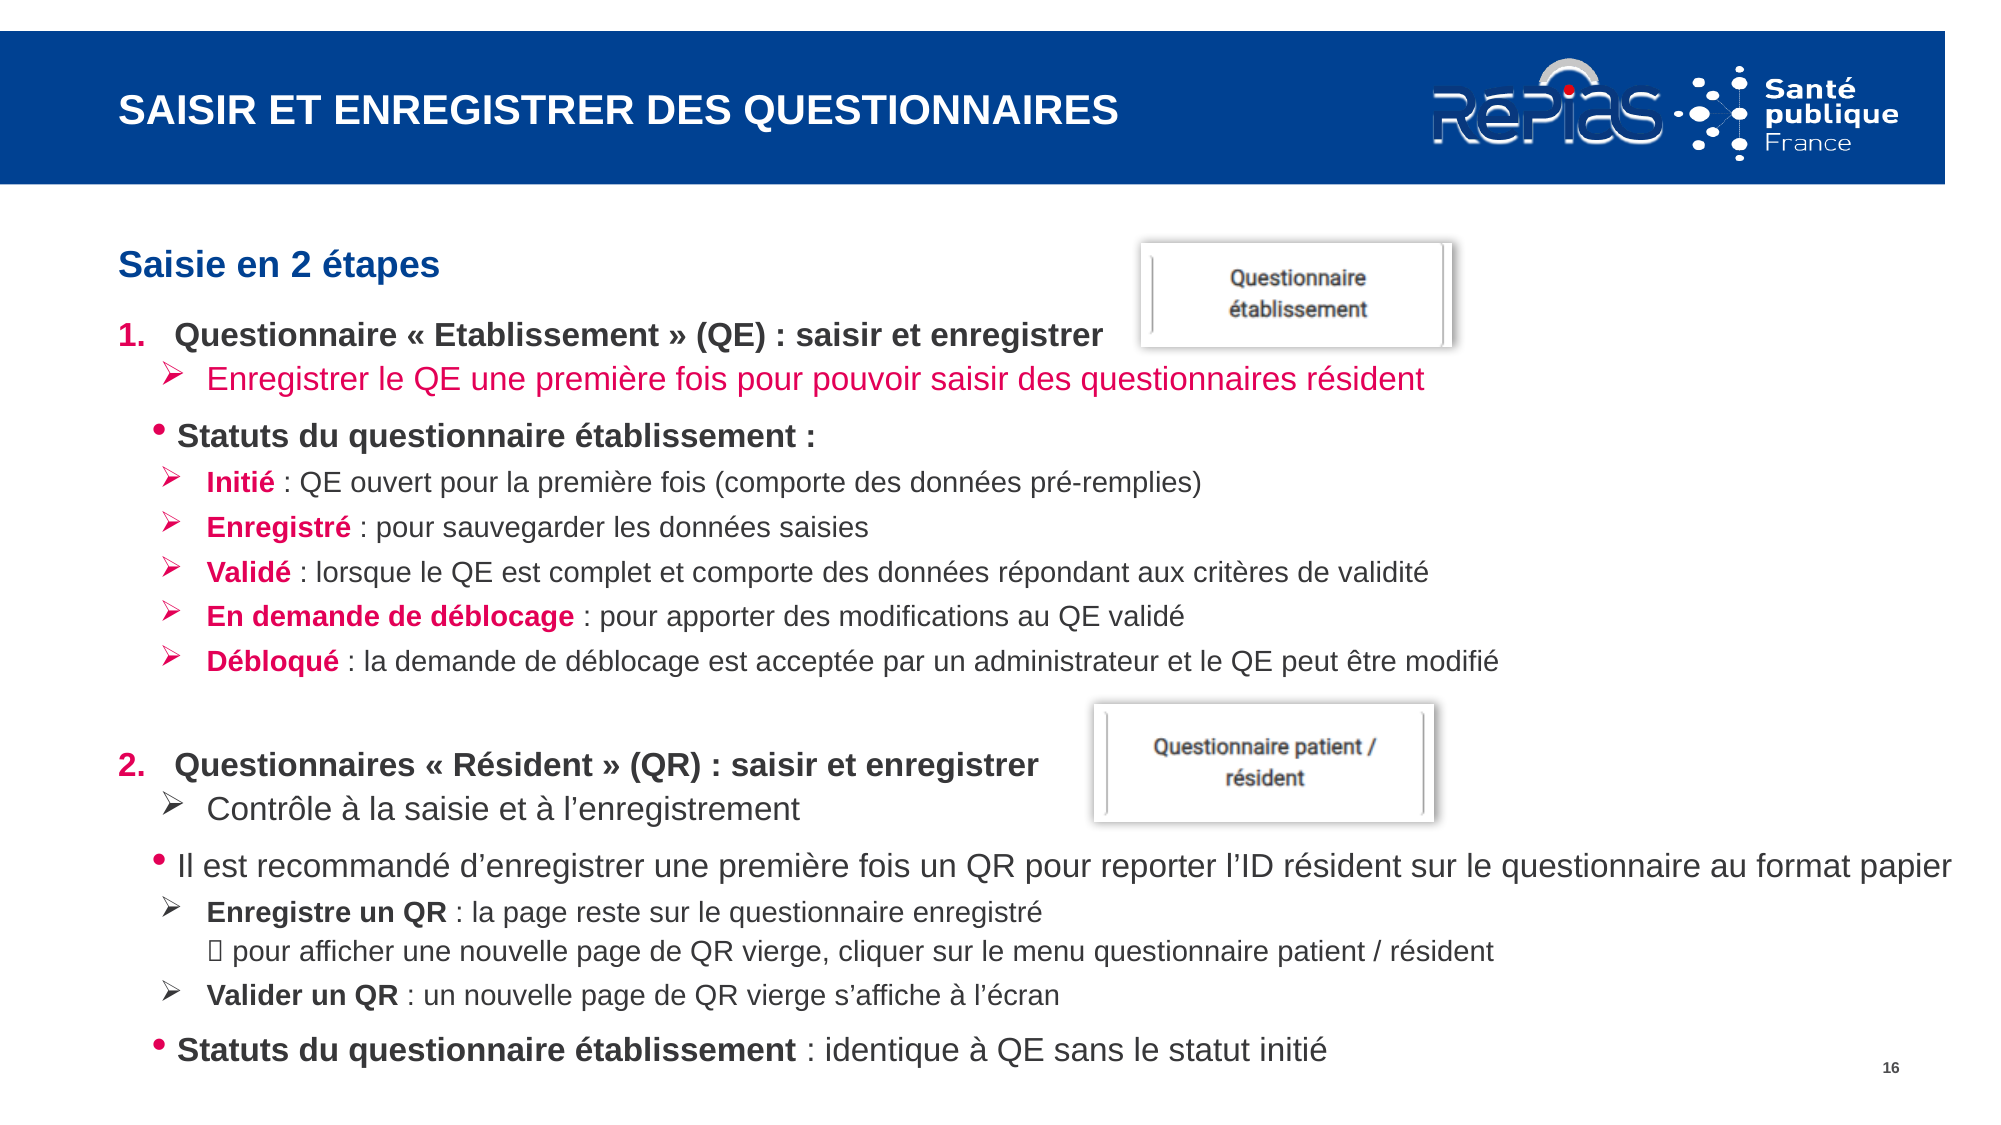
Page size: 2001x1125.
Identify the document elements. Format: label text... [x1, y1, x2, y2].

picture [1141, 243, 1452, 347]
list Saisie en 2 étapes Questionnaire « Etablissement » (QE) : saisir et enregistrer Enregistrer le QE une première fois pour pouvoir saisir des questionnaires résident Statuts du questionnaire établissement : Initié : QE ouvert pour la première fois (comporte des données pré-remplies) Enregistré : pour sauvegarder les données saisies Validé : lorsque le QE est complet et comporte des données répondant aux critères de validité En demande de déblocage : pour apporter des modifications au QE validé Débloqué : la demande de déblocage est acceptée par un administrateur et le QE peut être modifié Questionnaires « Résident » (QR) : saisir et enregistrer Contrôle à la saisie et à l’enregistrement Il est recommandé d’enregistrer une première fois un QR pour reporter l’ID résident sur le questionnaire au format papier Enregistre un QR : la page reste sur le questionnaire enregistré  pour afficher une nouvelle page de QR vierge, cliquer sur le menu questionnaire patient / résident Valider un QR : un nouvelle page de QR vierge s’affiche à l’écran Statuts du questionnaire établissement : identique à QE sans le statut initié [112, 235, 1969, 1083]
picture [1674, 66, 1898, 161]
picture [1094, 703, 1434, 822]
picture [1432, 58, 1662, 140]
title Saisir et enregistrer des questionnaires [112, 30, 1223, 185]
